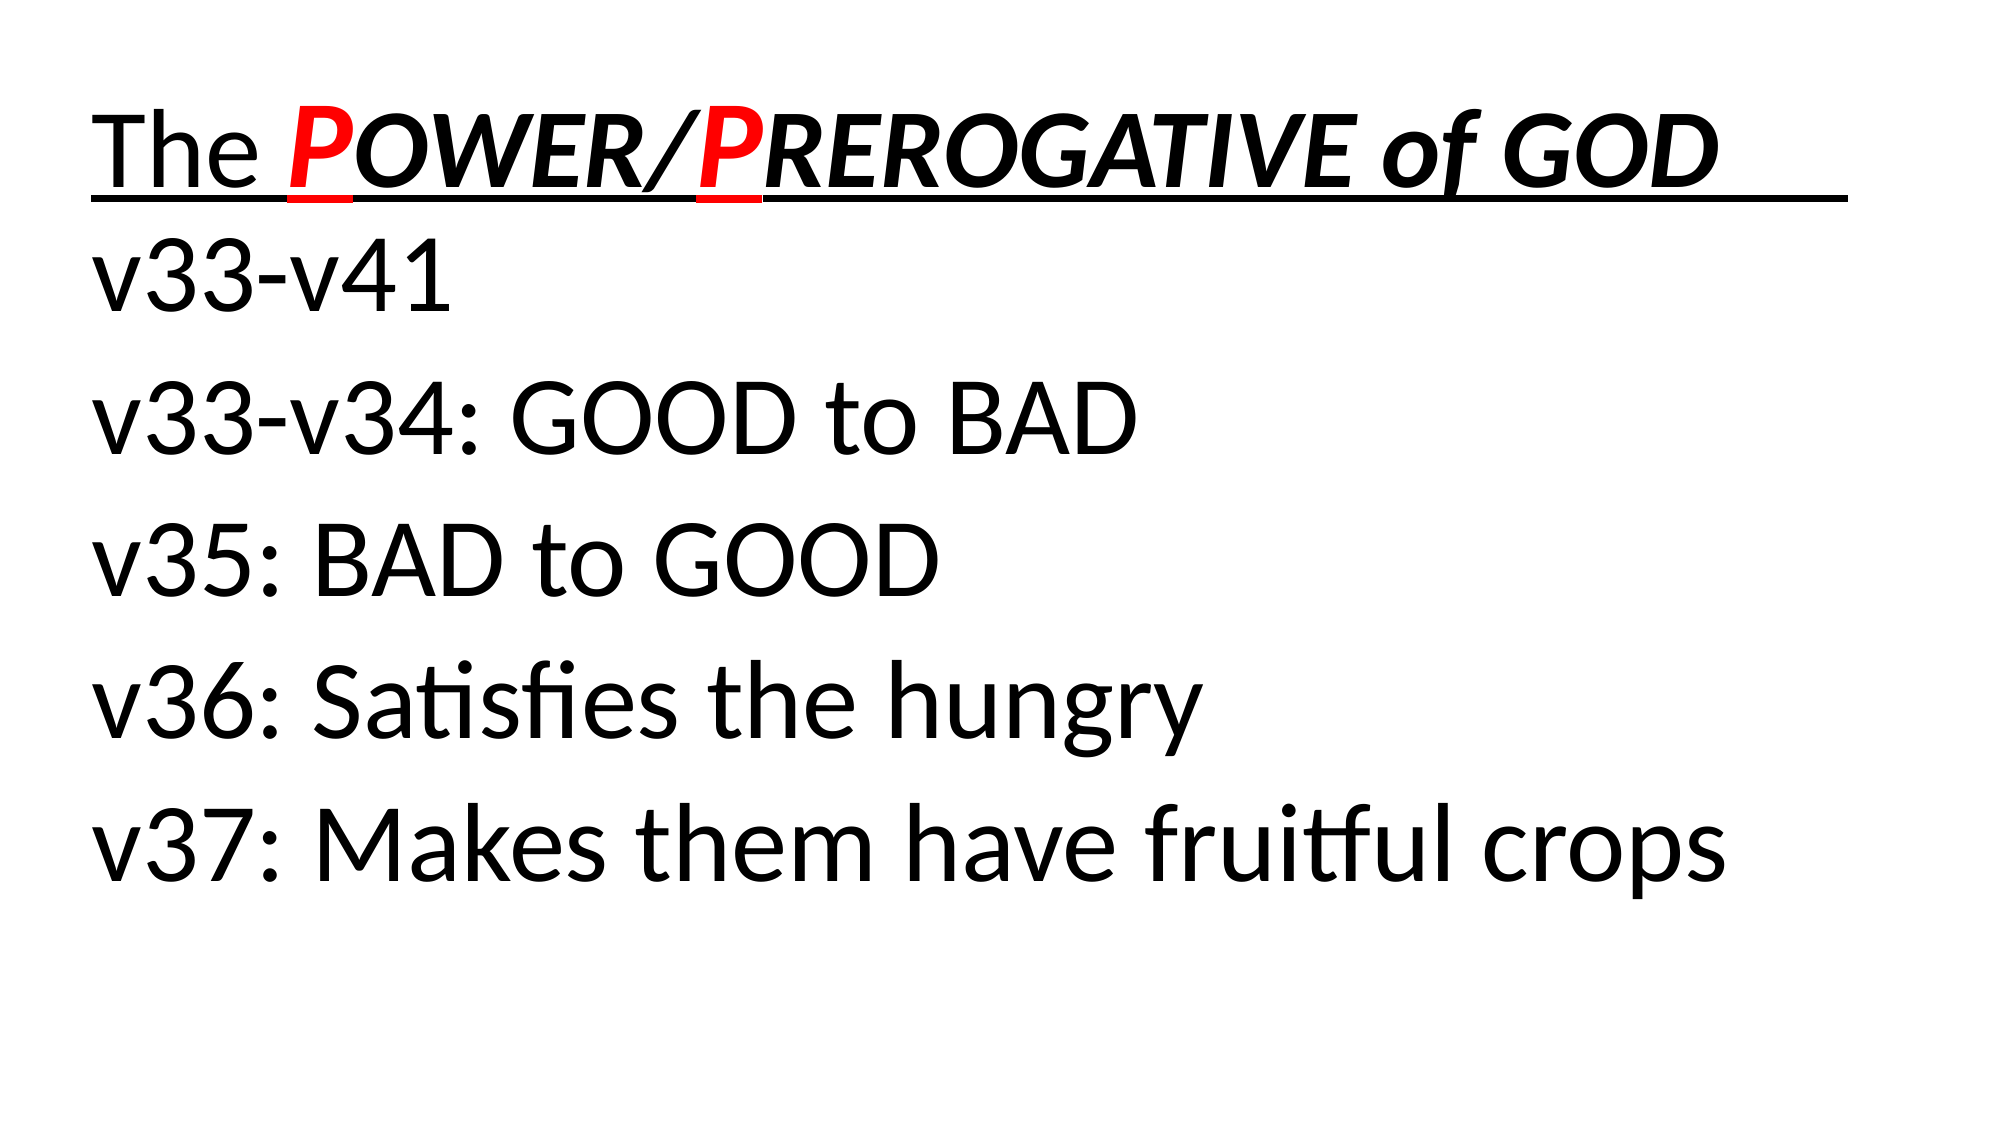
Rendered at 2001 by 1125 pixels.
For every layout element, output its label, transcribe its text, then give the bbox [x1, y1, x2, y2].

list The POWER/PREROGATIVE of GOD v33-v41 v33-v34: GOOD to BAD v35: BAD to GOOD v36: Satisfies the hungry v37: Makes them have fruitful crops [76, 72, 1941, 1104]
